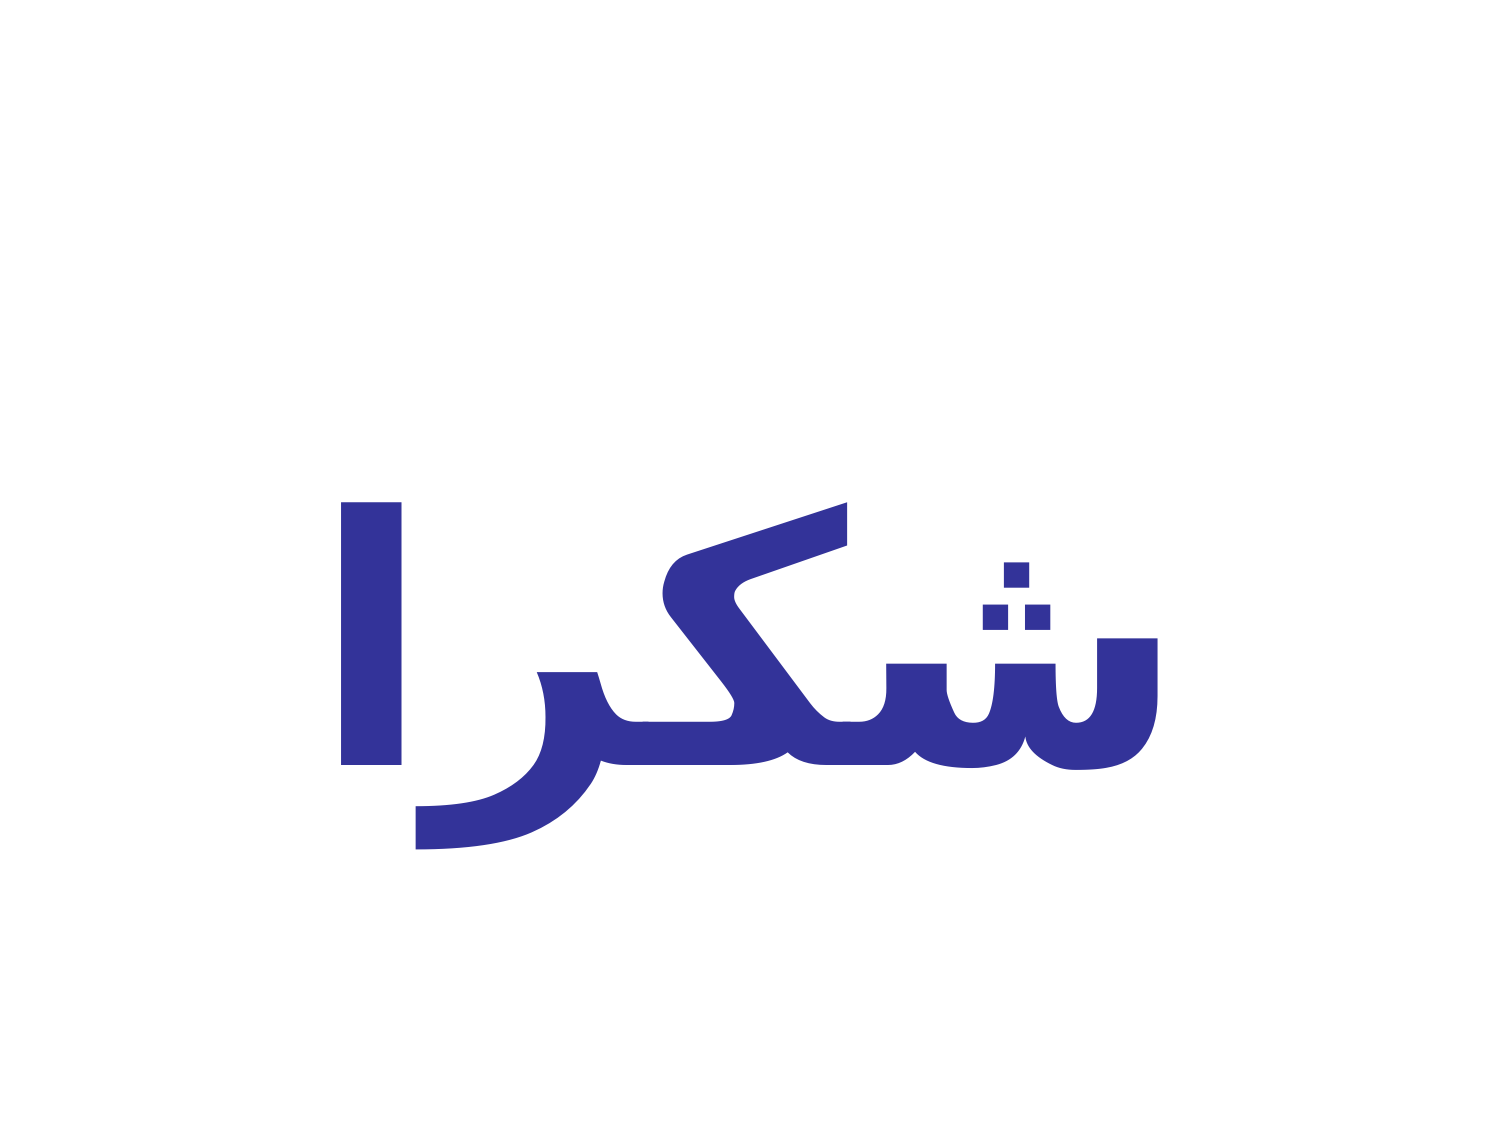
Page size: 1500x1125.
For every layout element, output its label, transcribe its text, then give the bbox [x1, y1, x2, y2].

list شكرا [74, 262, 1426, 1006]
